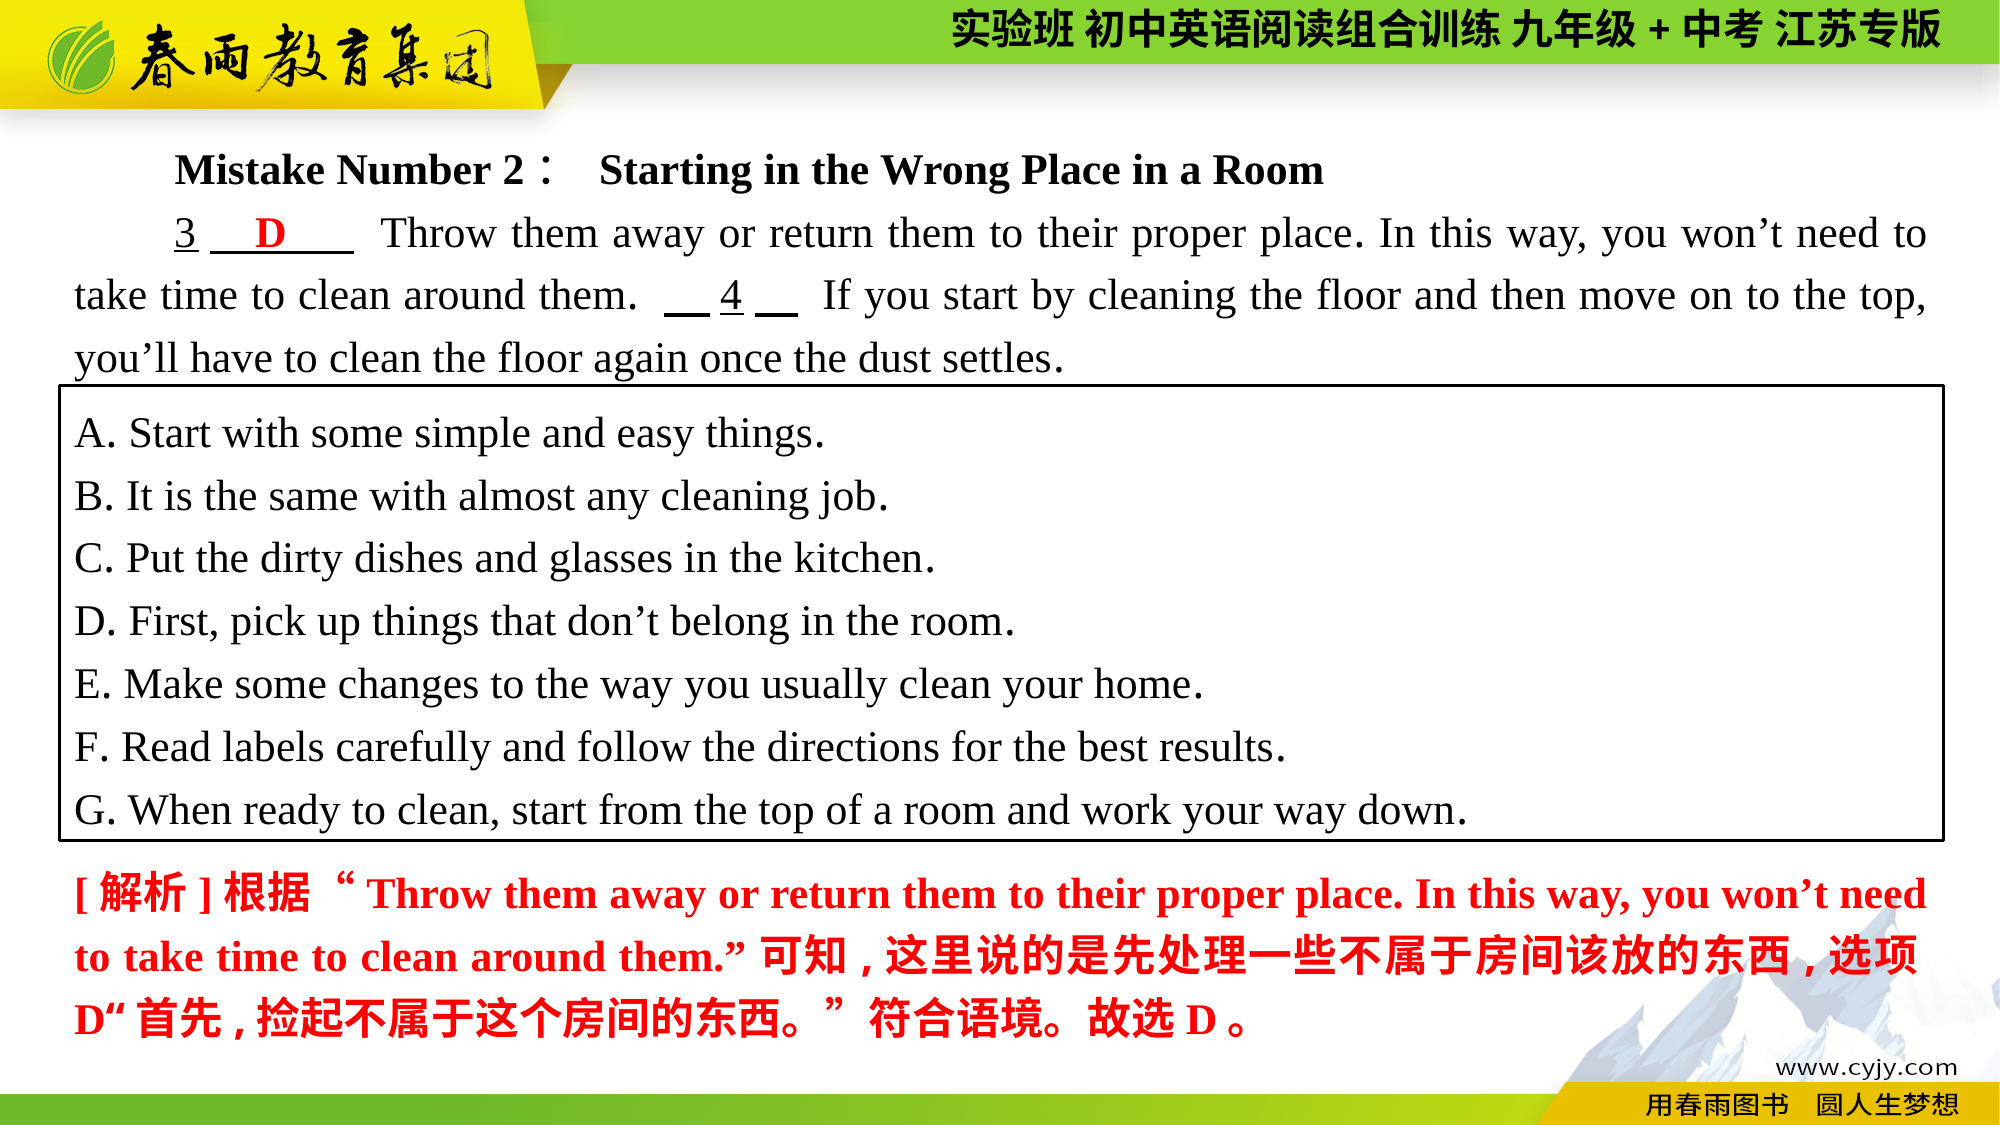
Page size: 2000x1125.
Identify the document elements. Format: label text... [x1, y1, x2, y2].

picture [0, 0, 2000, 1125]
text_box D [240, 186, 302, 264]
text_box A. Start with some simple and easy things. B. It is the same with almost any cleaning job. C. Put the dirty dishes and glasses in the kitchen. D. First, pick up things that don’t belong in the room. E. Make some changes to the way you usually clean your home. F. Read labels carefully and follow the directions for the best results. G. When ready to clean, start from the top of a room and work your way down. [59, 385, 1944, 841]
list Mistake Number 2： Starting in the Wrong Place in a Room 3 Throw them away or return them to their proper place. In this way, you won’t need to take time to clean around them. 4 If you start by cleaning the floor and then move on to the top, you’ll have to clean the floor again once the dust settles. [59, 122, 1944, 385]
text_box [解析]根据“Throw them away or return them to their proper place. In this way, you won’t need to take time to clean around them.”可知,这里说的是先处理一些不属于房间该放的东西,选项D“首先,捡起不属于这个房间的东西。”符合语境。故选D。 [59, 846, 1944, 1051]
